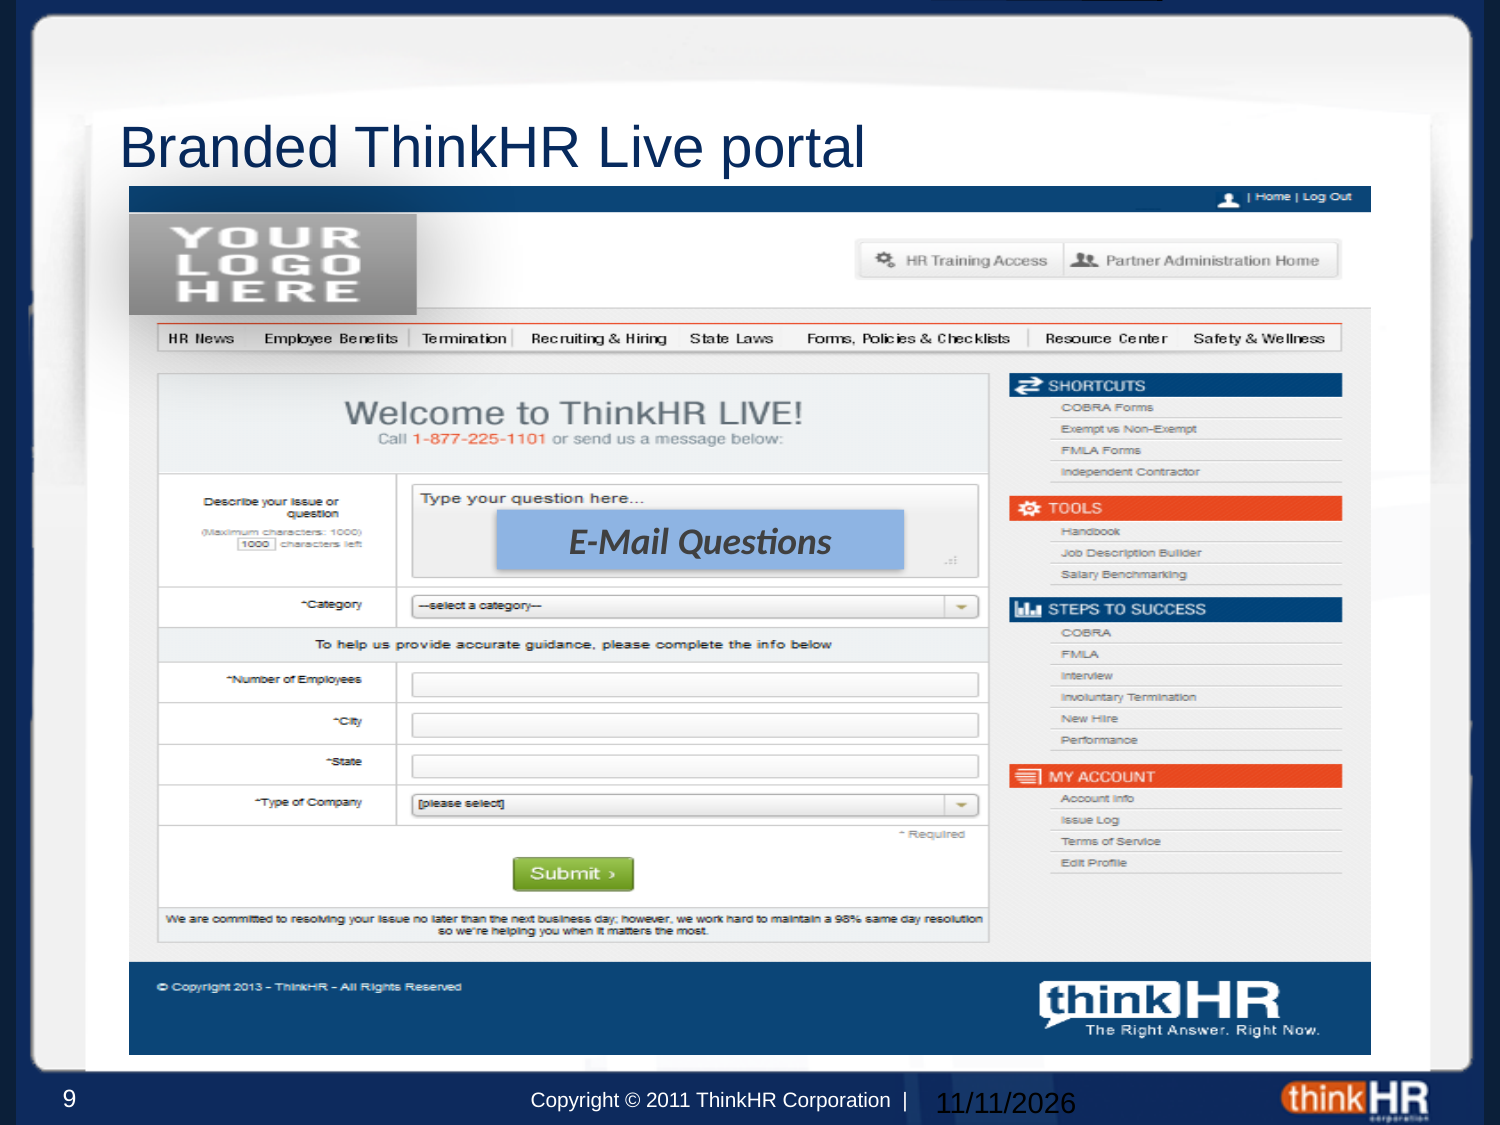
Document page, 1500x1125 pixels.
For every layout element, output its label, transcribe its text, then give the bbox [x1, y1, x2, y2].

footer Copyright © 2011 ThinkHR Corporation | [204, 1075, 1246, 1122]
picture [16, 0, 1484, 1125]
slide_number 9 [24, 1073, 92, 1122]
title Branded ThinkHR Live portal [103, 97, 1355, 184]
